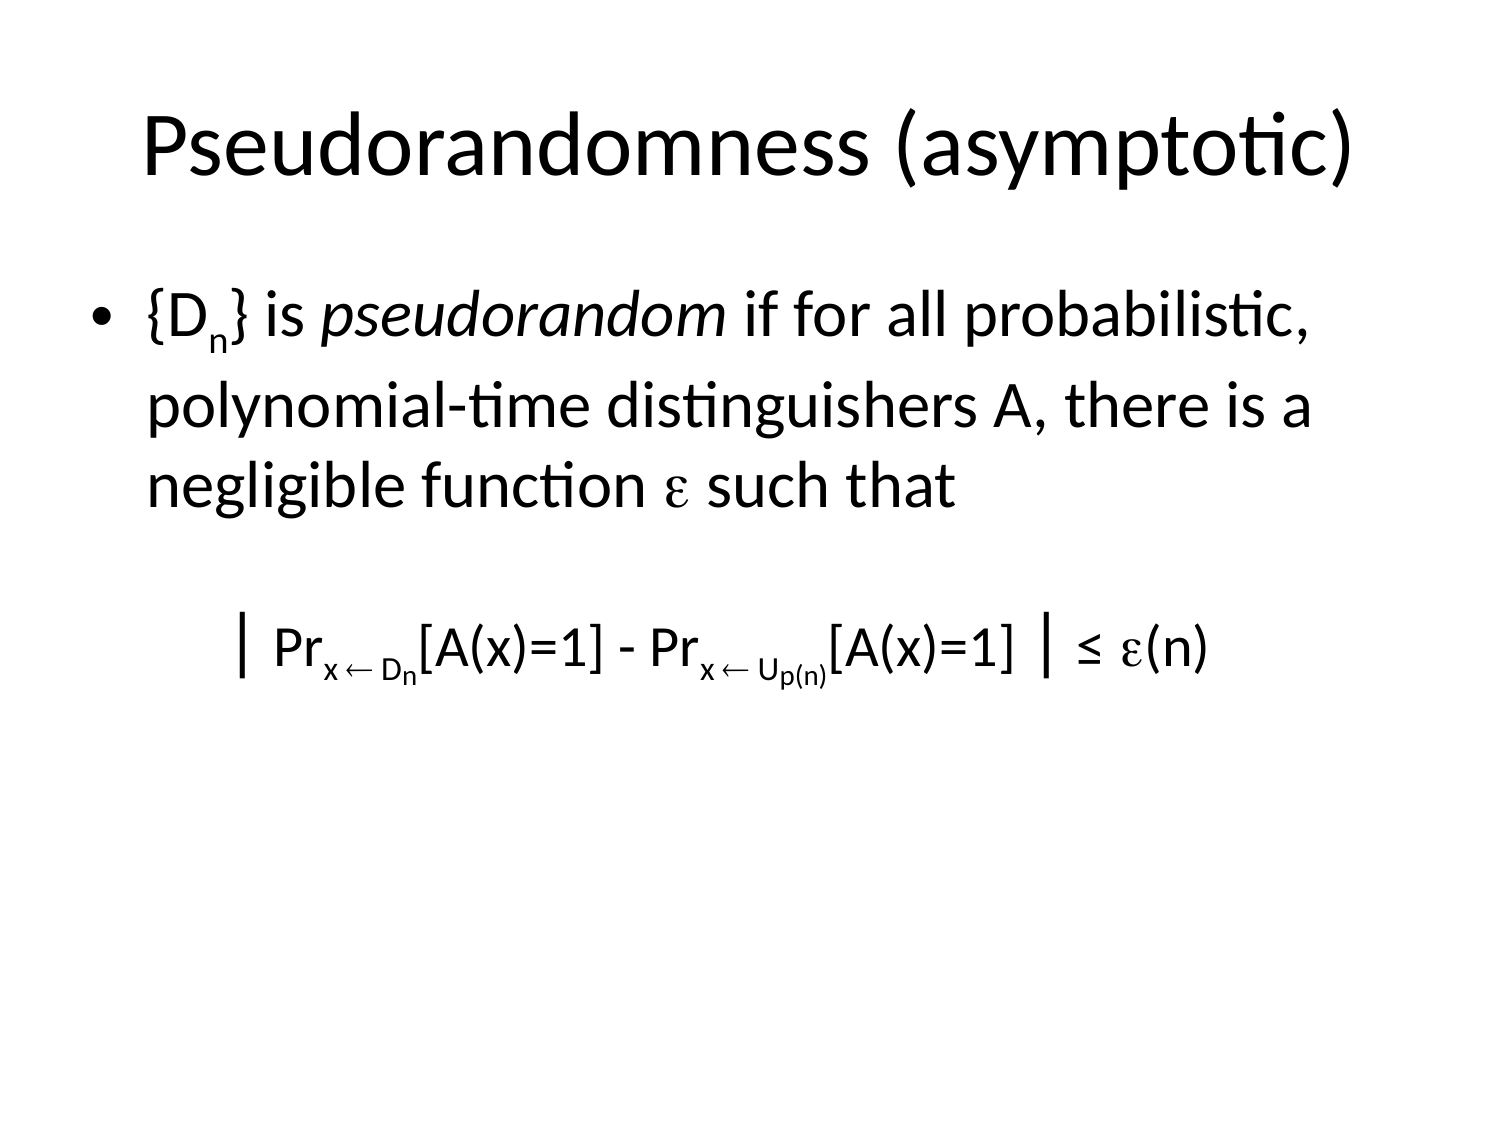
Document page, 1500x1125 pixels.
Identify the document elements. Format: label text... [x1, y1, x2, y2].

title Pseudorandomness (asymptotic) [75, 45, 1425, 233]
list {Dn} is pseudorandom if for all probabilistic, polynomial-time distinguishers A, there is a negligible function  such that | Prx  Dn[A(x)=1] - Prx  Up(n)[A(x)=1] | ≤ (n) [75, 262, 1425, 1005]
